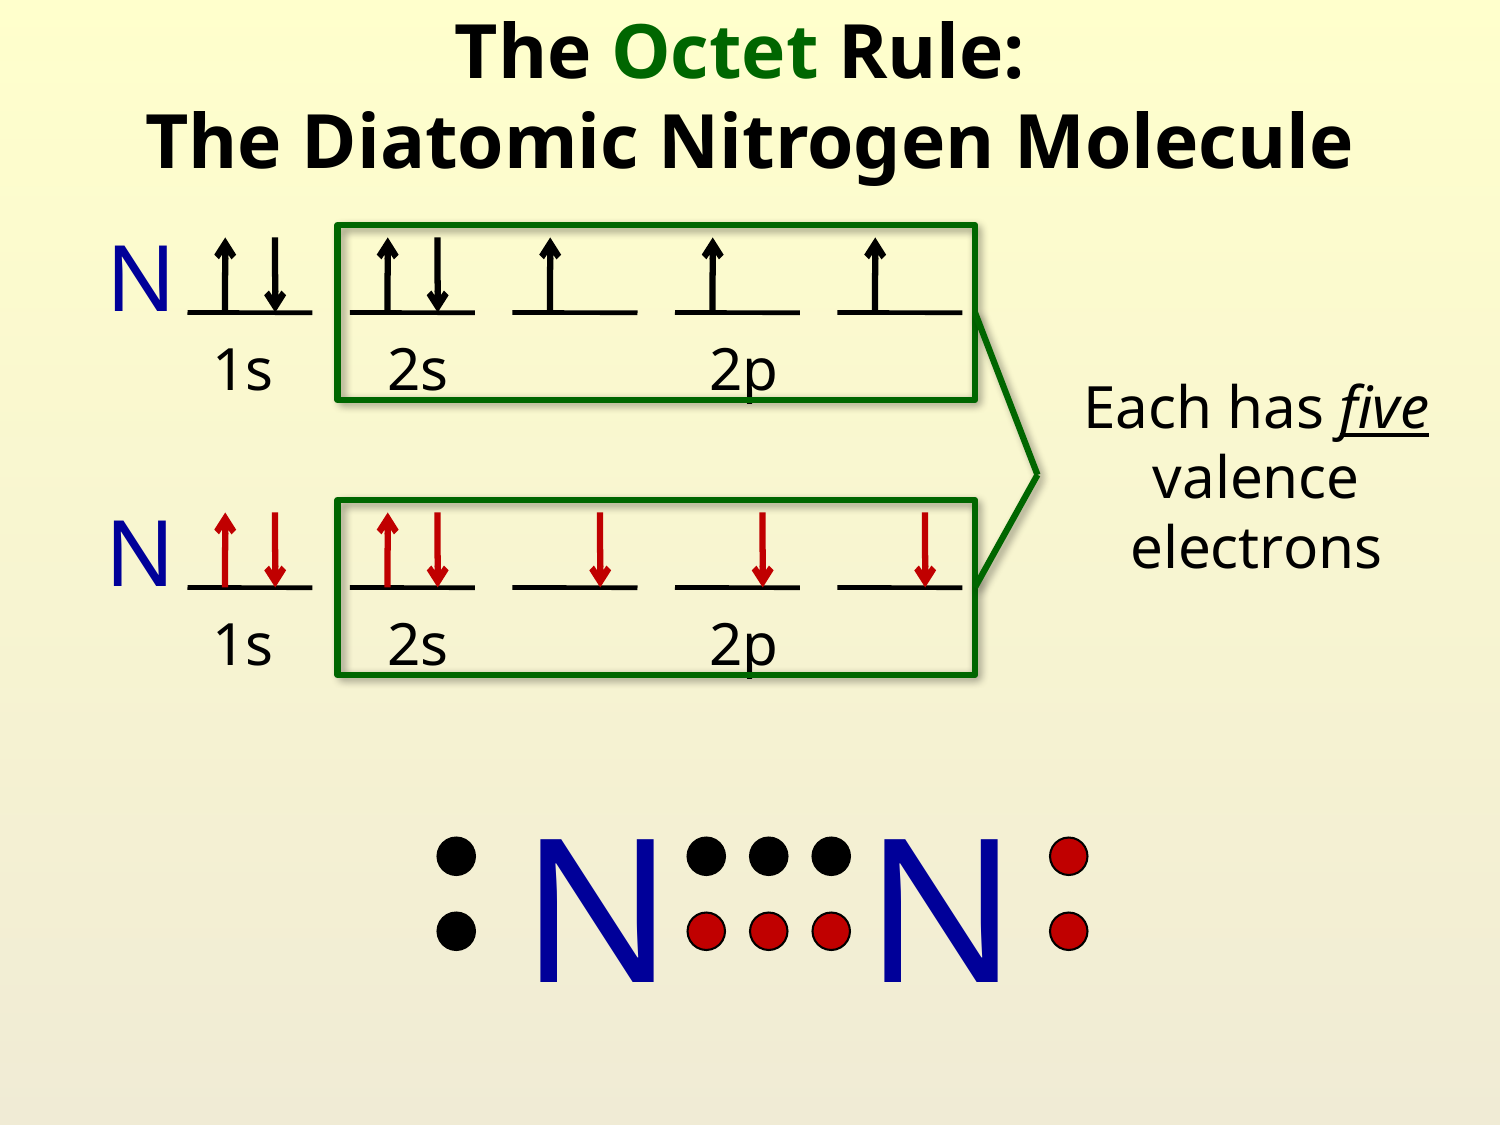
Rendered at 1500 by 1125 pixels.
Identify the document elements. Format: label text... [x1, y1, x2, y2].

text_box [337, 500, 975, 675]
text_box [974, 475, 1038, 588]
text_box [1050, 912, 1088, 951]
text_box 1s [197, 324, 289, 410]
text_box N [91, 212, 191, 338]
text_box [750, 912, 788, 951]
text_box [337, 224, 975, 400]
text_box [812, 912, 850, 951]
text_box [687, 837, 726, 876]
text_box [974, 312, 1038, 475]
text_box N [799, 774, 1033, 1030]
text_box [812, 837, 850, 876]
text_box 1s [197, 600, 289, 685]
text_box [1050, 837, 1088, 876]
text_box [750, 837, 788, 876]
title The Octet Rule: The Diatomic Nitrogen Molecule [24, 0, 1476, 188]
text_box N [506, 774, 688, 1030]
text_box [437, 837, 475, 876]
text_box [687, 912, 726, 951]
text_box Each has five valence electrons [1041, 362, 1475, 588]
text_box [437, 912, 475, 951]
text_box N [90, 487, 190, 613]
